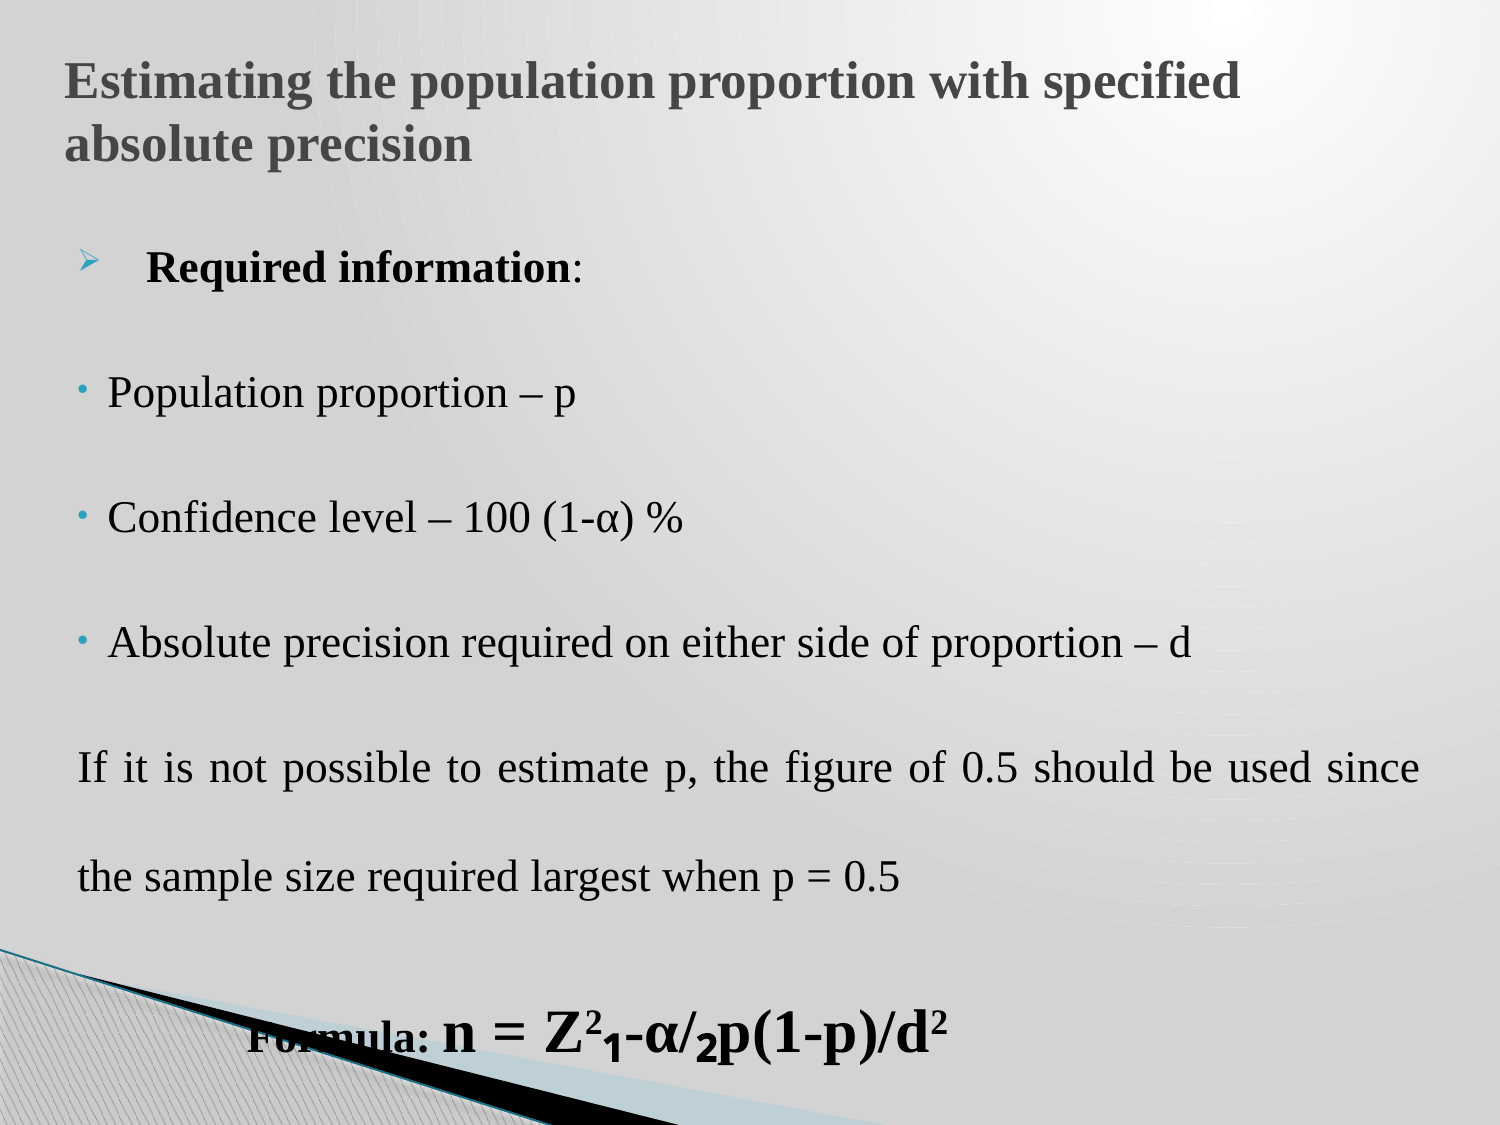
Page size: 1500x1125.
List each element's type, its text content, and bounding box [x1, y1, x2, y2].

title Estimating the population proportion with specified absolute precision [50, 37, 1400, 180]
list Required information: Population proportion – p Confidence level – 100 (1-α) % Absolute precision required on either side of proportion – d If it is not possible to estimate p, the figure of 0.5 should be used since the sample size required largest when p = 0.5 Formula: n = Z2₁-α/₂p(1-p)/d2 [62, 174, 1438, 1088]
